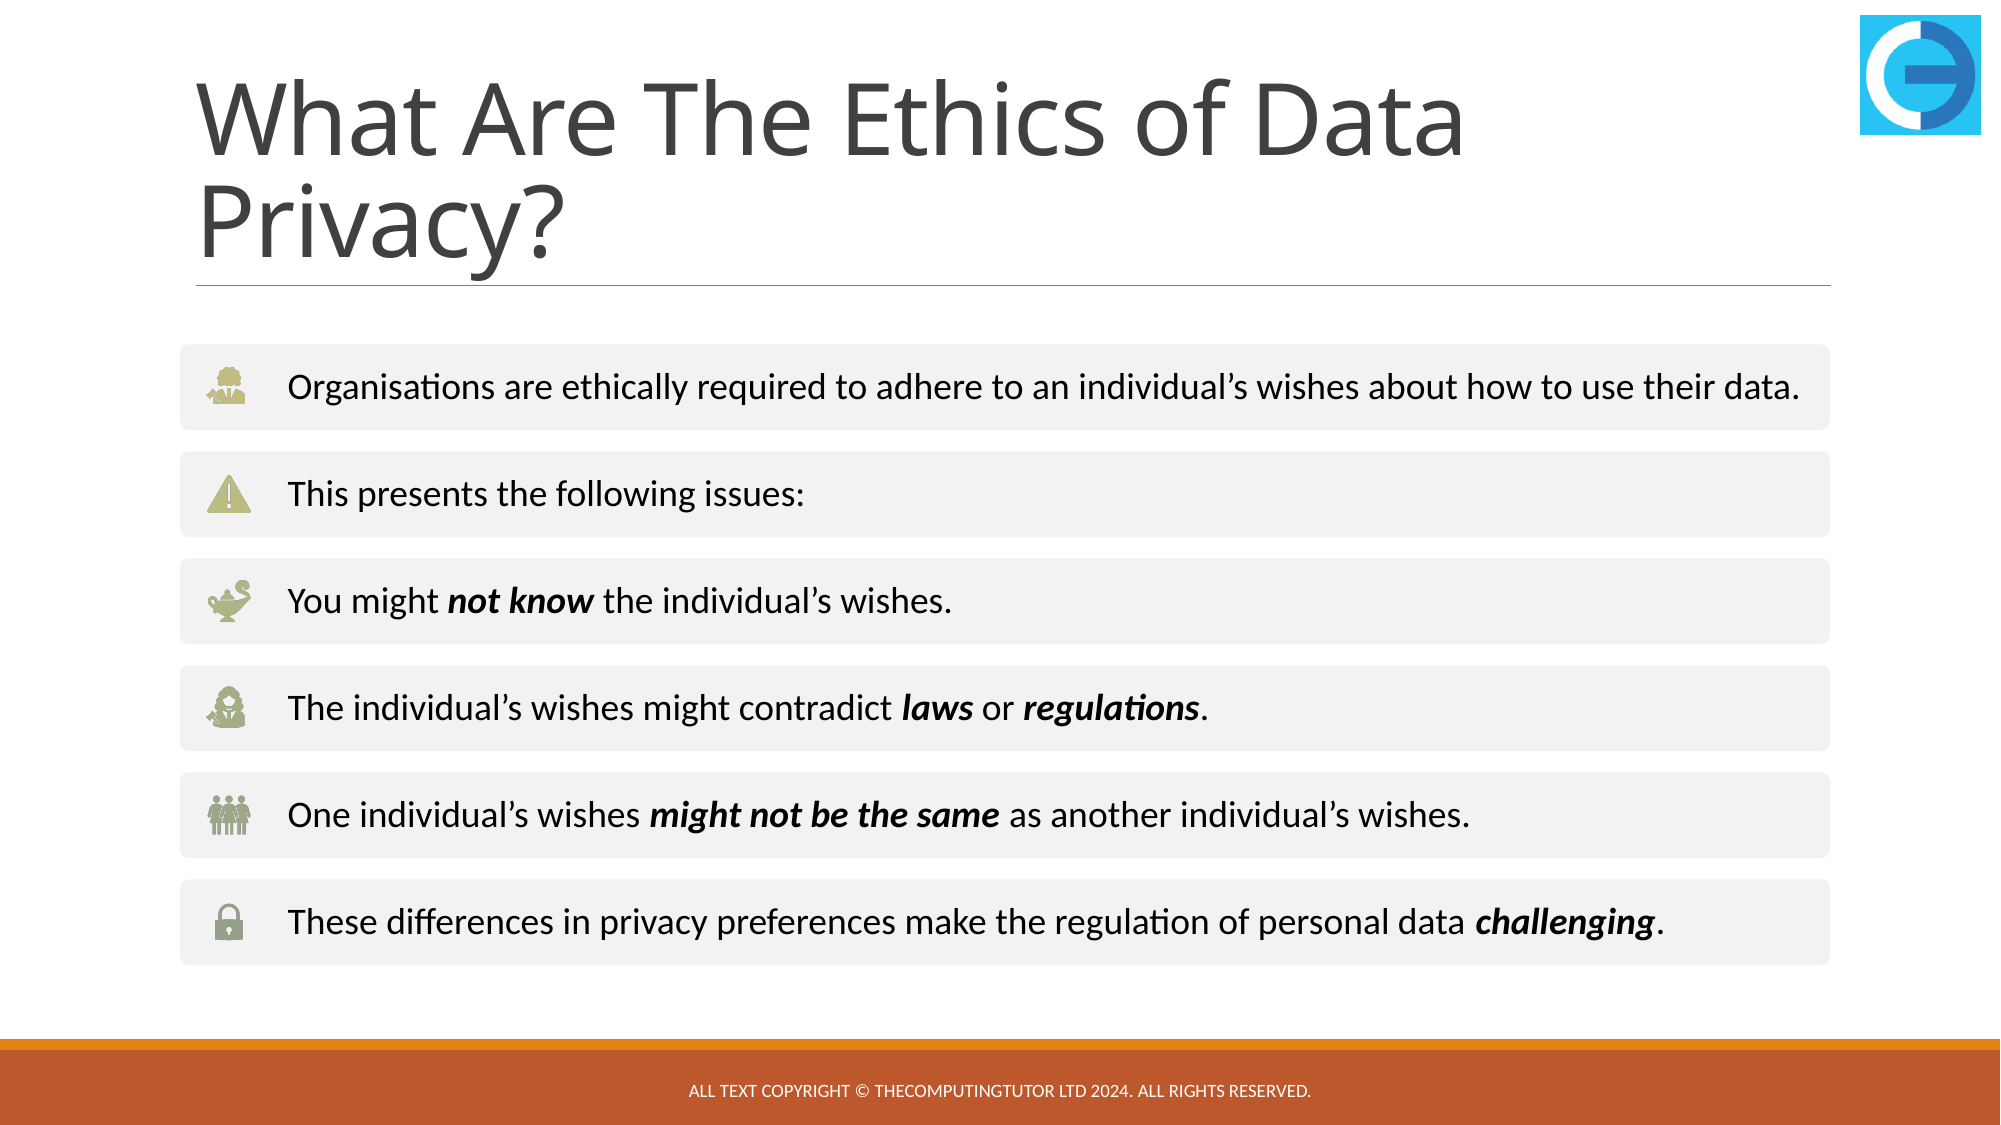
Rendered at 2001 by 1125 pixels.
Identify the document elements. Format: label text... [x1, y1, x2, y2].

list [179, 343, 1831, 966]
footer All text copyright © TheComputingTutor Ltd 2024. All rights Reserved. [604, 1059, 1396, 1120]
title What Are The Ethics of Data Privacy? [180, 47, 1830, 285]
picture [1860, 15, 1981, 135]
